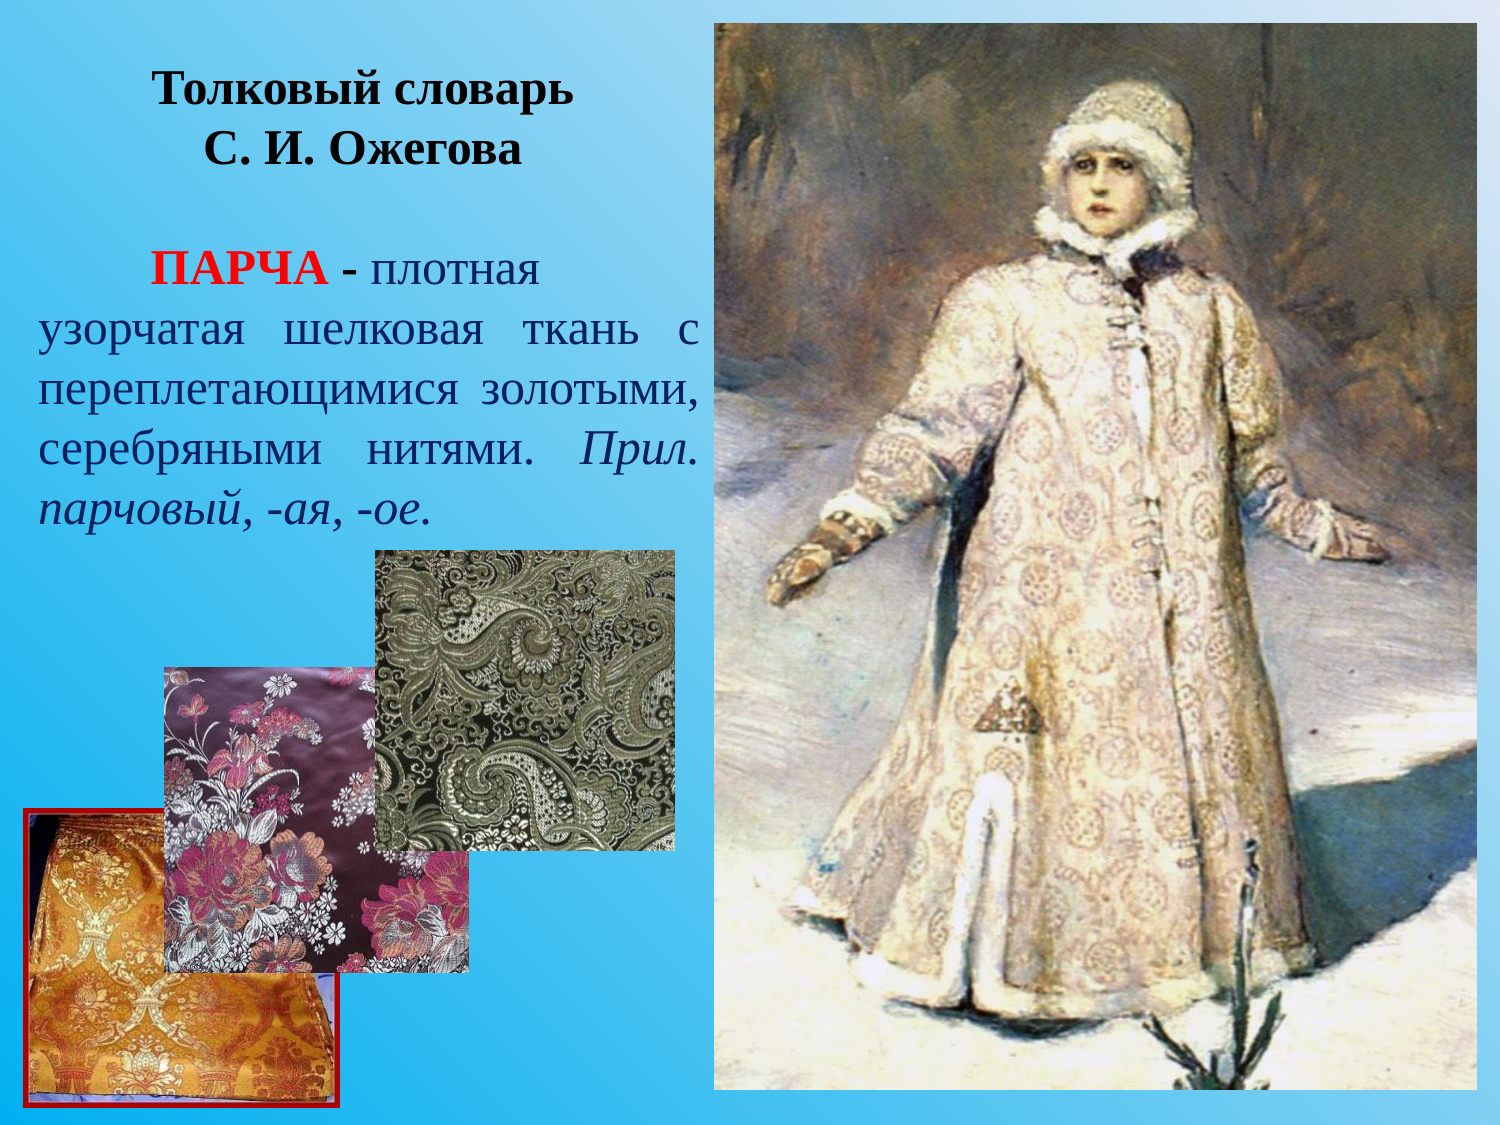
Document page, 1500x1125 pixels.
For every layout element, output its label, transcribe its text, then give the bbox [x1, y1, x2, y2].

text_box Толковый словарь C. И. Ожегова ПАРЧА - плотная узорчатая шелковая ткань с переплетающимися золотыми, серебряными нитями. Прил. парчовый, -ая, -ое. [23, 46, 709, 542]
picture [0, 550, 676, 1125]
picture [714, 23, 1477, 1091]
